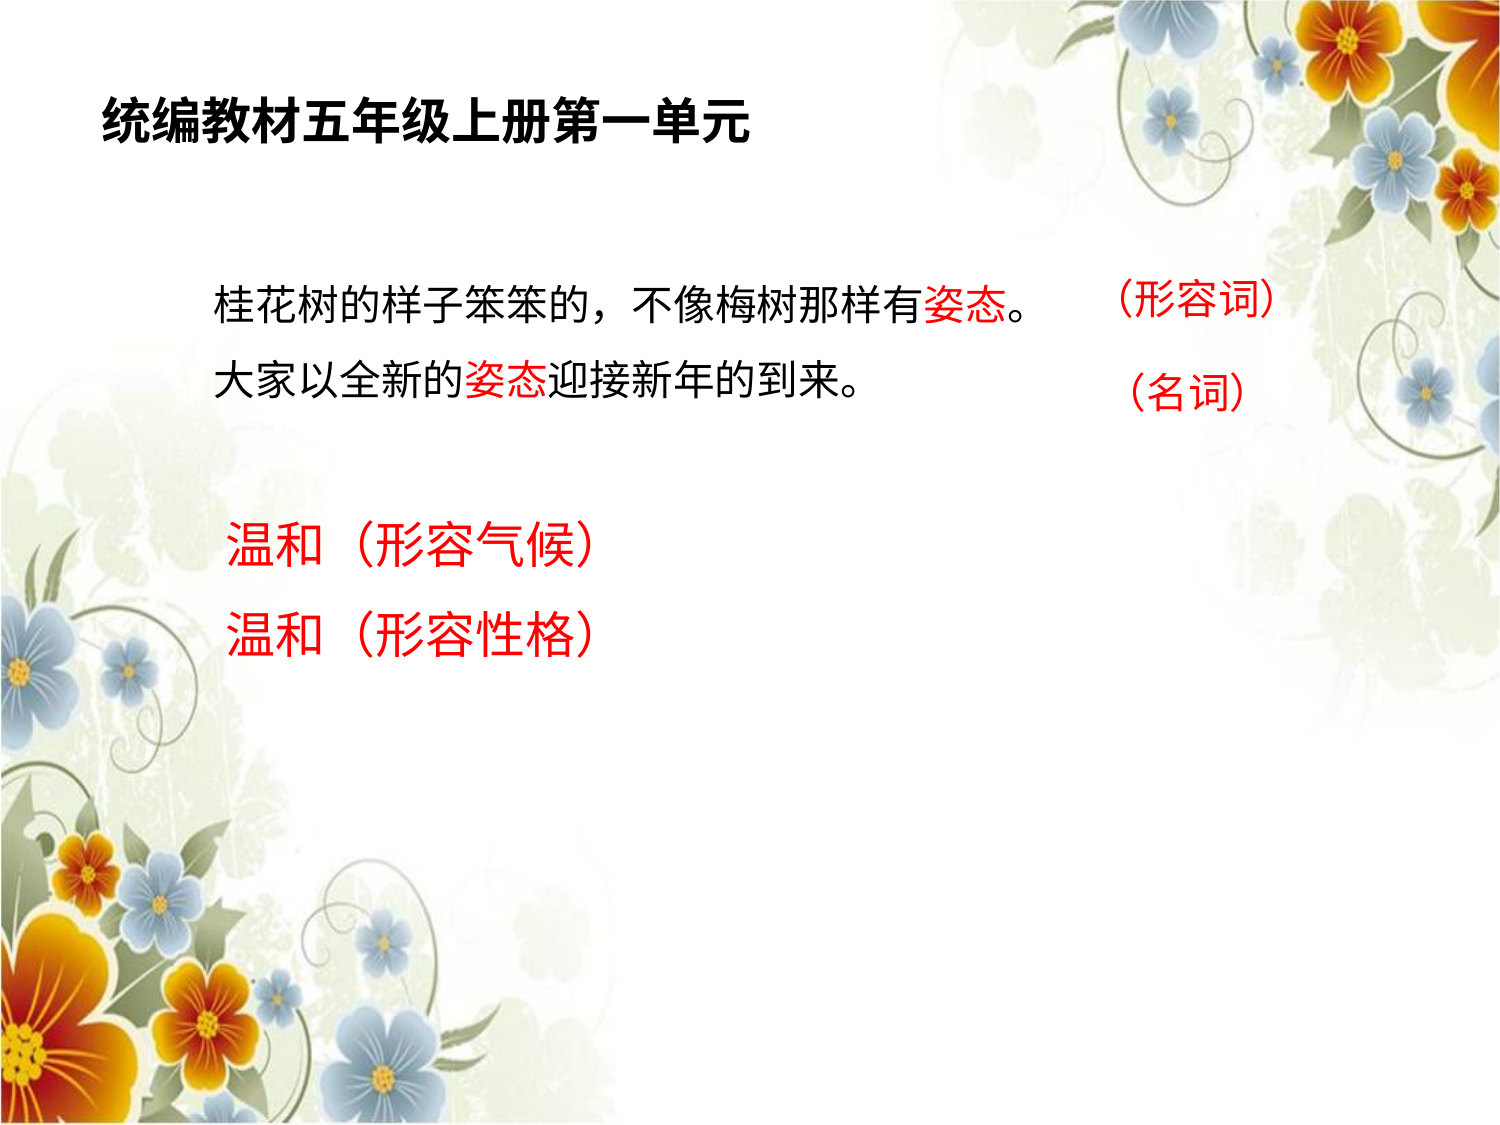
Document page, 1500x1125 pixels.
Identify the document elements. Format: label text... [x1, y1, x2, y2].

text_box （名词） [1089, 359, 1289, 425]
text_box 统编教材五年级上册第一单元 [87, 81, 767, 157]
text_box 温和（形容气候） 温和（形容性格） [210, 476, 1278, 671]
text_box （形容词） [1078, 265, 1372, 331]
picture [0, 0, 1500, 1125]
text_box 桂花树的样子笨笨的，不像梅树那样有姿态。 大家以全新的姿态迎接新年的到来。 [199, 246, 1266, 456]
